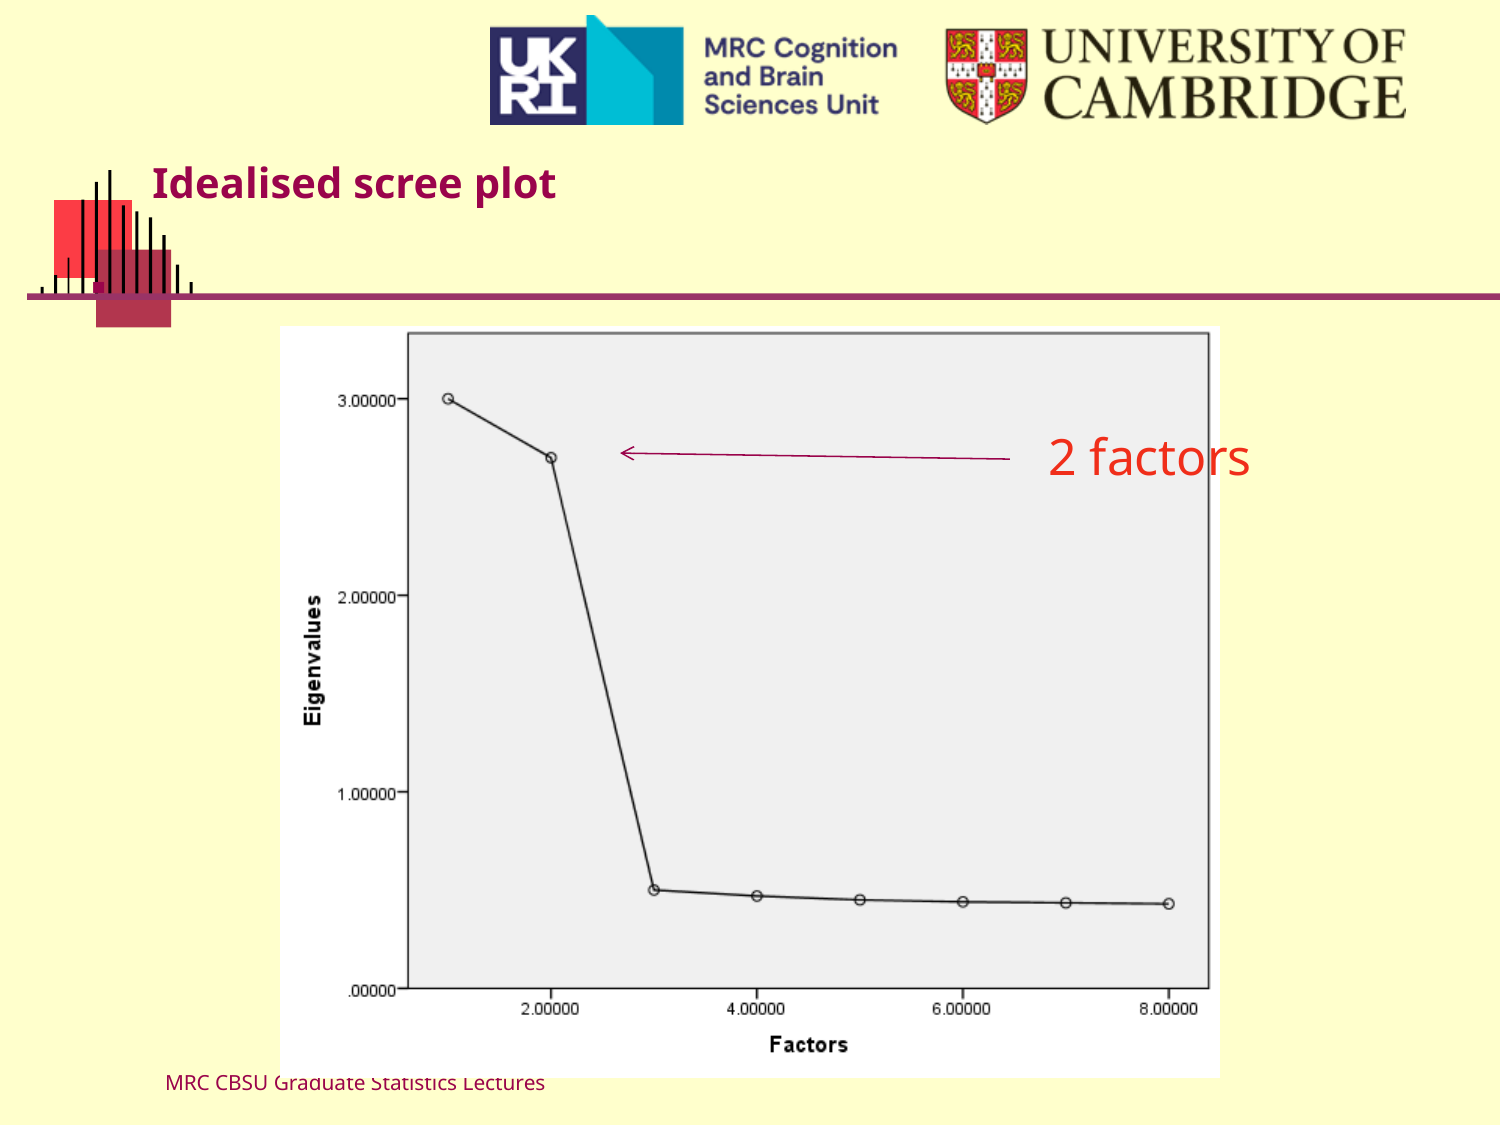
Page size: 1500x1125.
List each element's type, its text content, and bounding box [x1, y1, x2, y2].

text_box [619, 452, 1011, 460]
list [75, 262, 1425, 1038]
footer MRC CBSU Graduate Statistics Lectures [149, 1062, 988, 1101]
title Idealised scree plot [137, 137, 988, 233]
text_box 2 factors [1225, 418, 1282, 493]
picture [490, 15, 1406, 125]
picture [280, 325, 1220, 1078]
